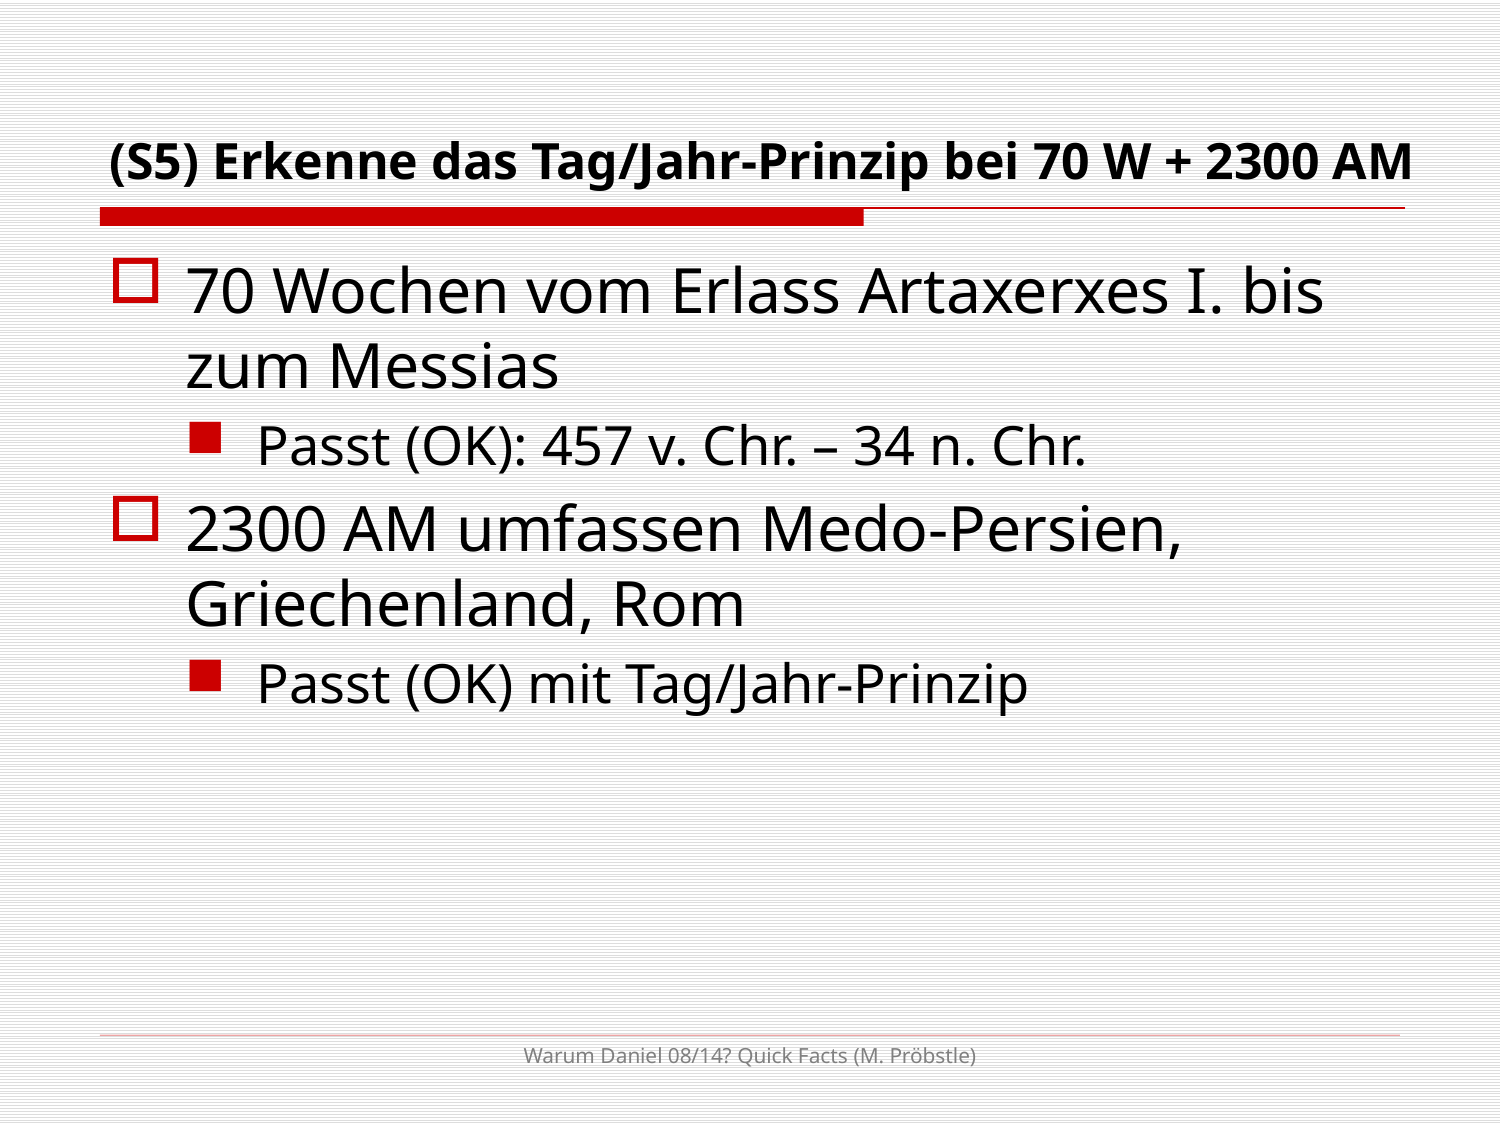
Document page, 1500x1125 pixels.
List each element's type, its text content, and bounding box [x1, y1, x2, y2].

footer Warum Daniel 08/14? Quick Facts (M. Pröbstle) [419, 1035, 1081, 1103]
title (S5) Erkenne das Tag/Jahr-Prinzip bei 70 W + 2300 AM [94, 50, 1447, 197]
list 70 Wochen vom Erlass Artaxerxes I. bis zum Messias Passt (OK): 457 v. Chr. – 34 n. Chr. 2300 AM umfassen Medo-Persien, Griechenland, Rom Passt (OK) mit Tag/Jahr-Prinzip [92, 243, 1406, 1024]
